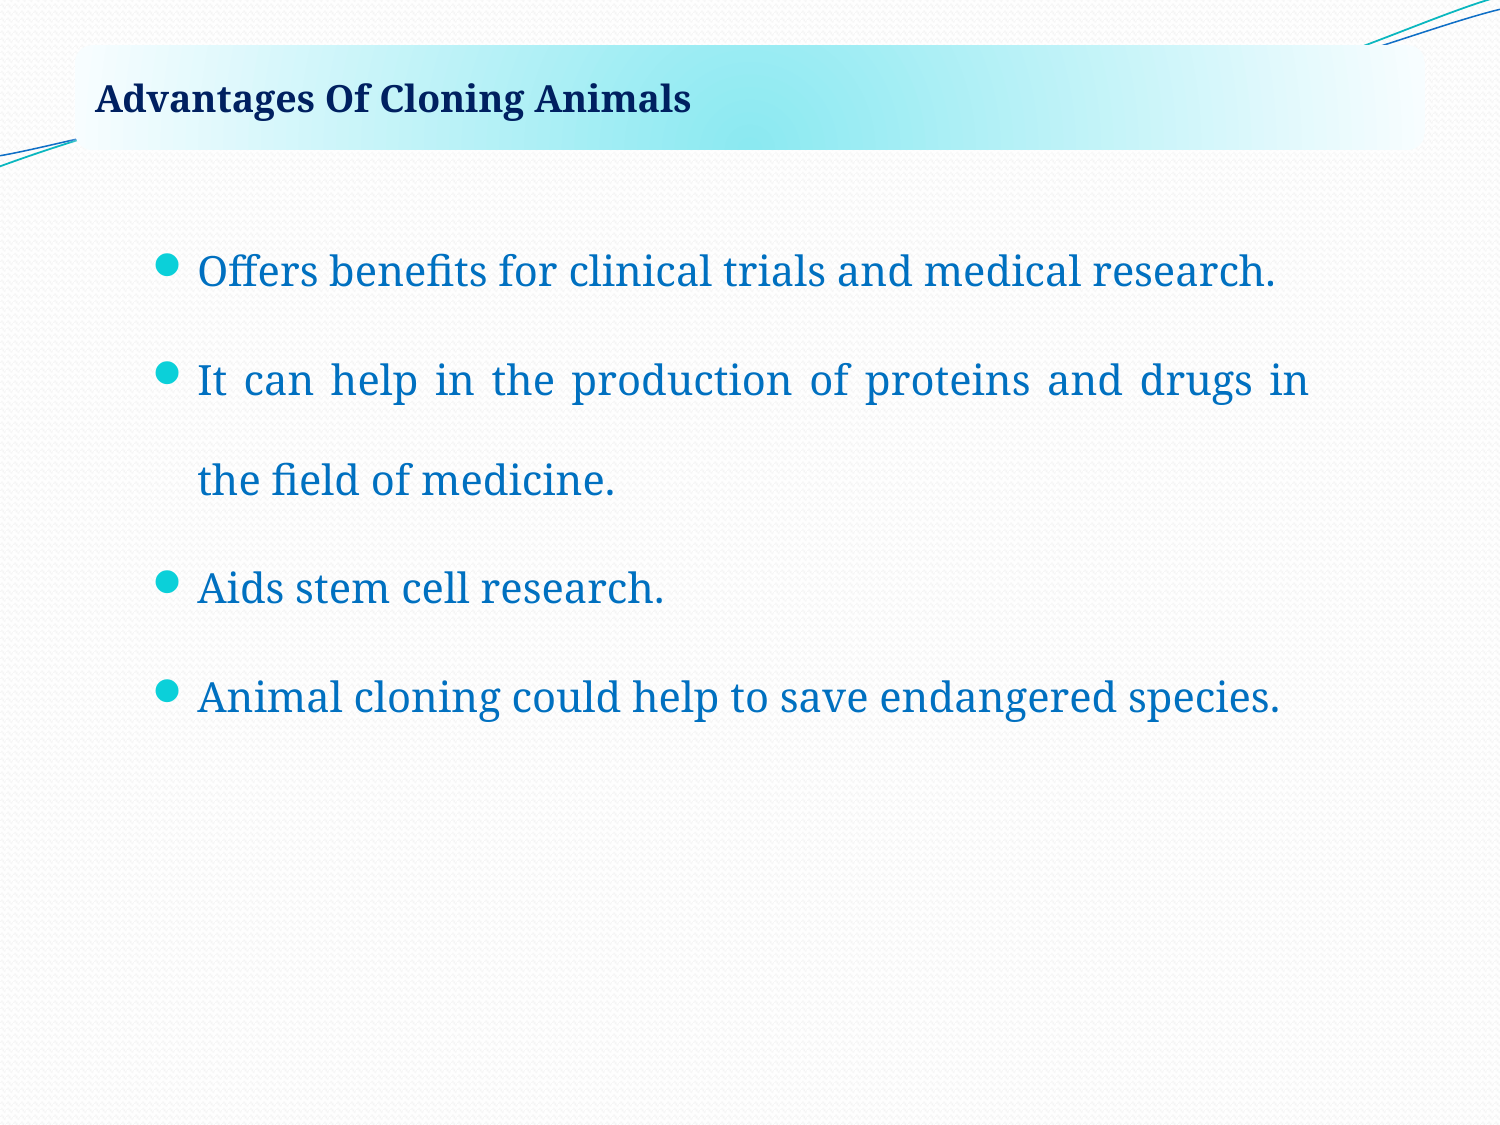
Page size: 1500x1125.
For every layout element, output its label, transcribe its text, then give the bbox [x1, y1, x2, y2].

list Offers benefits for clinical trials and medical research. It can help in the production of proteins and drugs in the field of medicine. Aids stem cell research. Animal cloning could help to save endangered species. [137, 187, 1325, 1075]
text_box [74, 44, 1426, 151]
